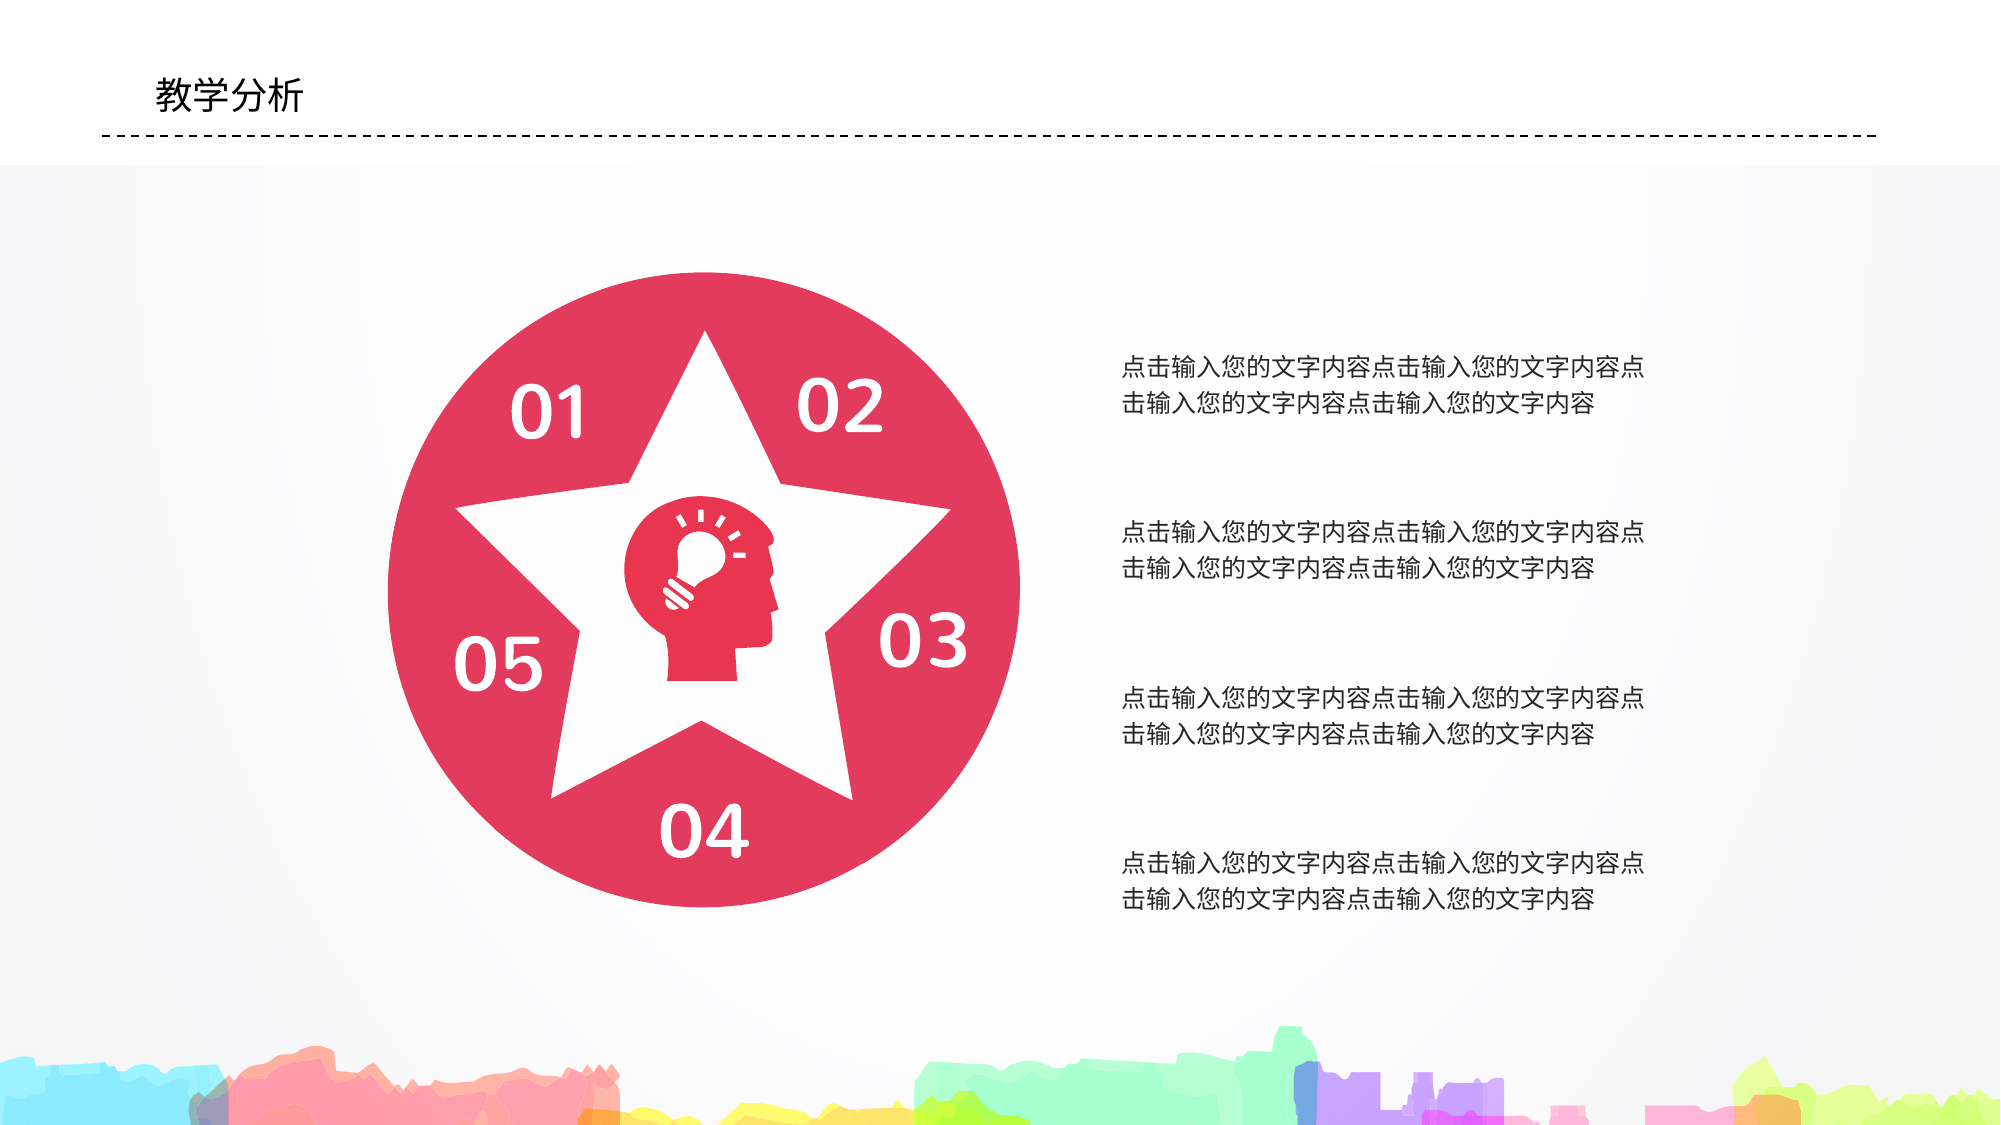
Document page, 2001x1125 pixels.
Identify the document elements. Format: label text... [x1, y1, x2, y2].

text_box 教学分析 [140, 64, 321, 125]
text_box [342, 272, 1674, 923]
picture [0, 0, 2000, 1125]
